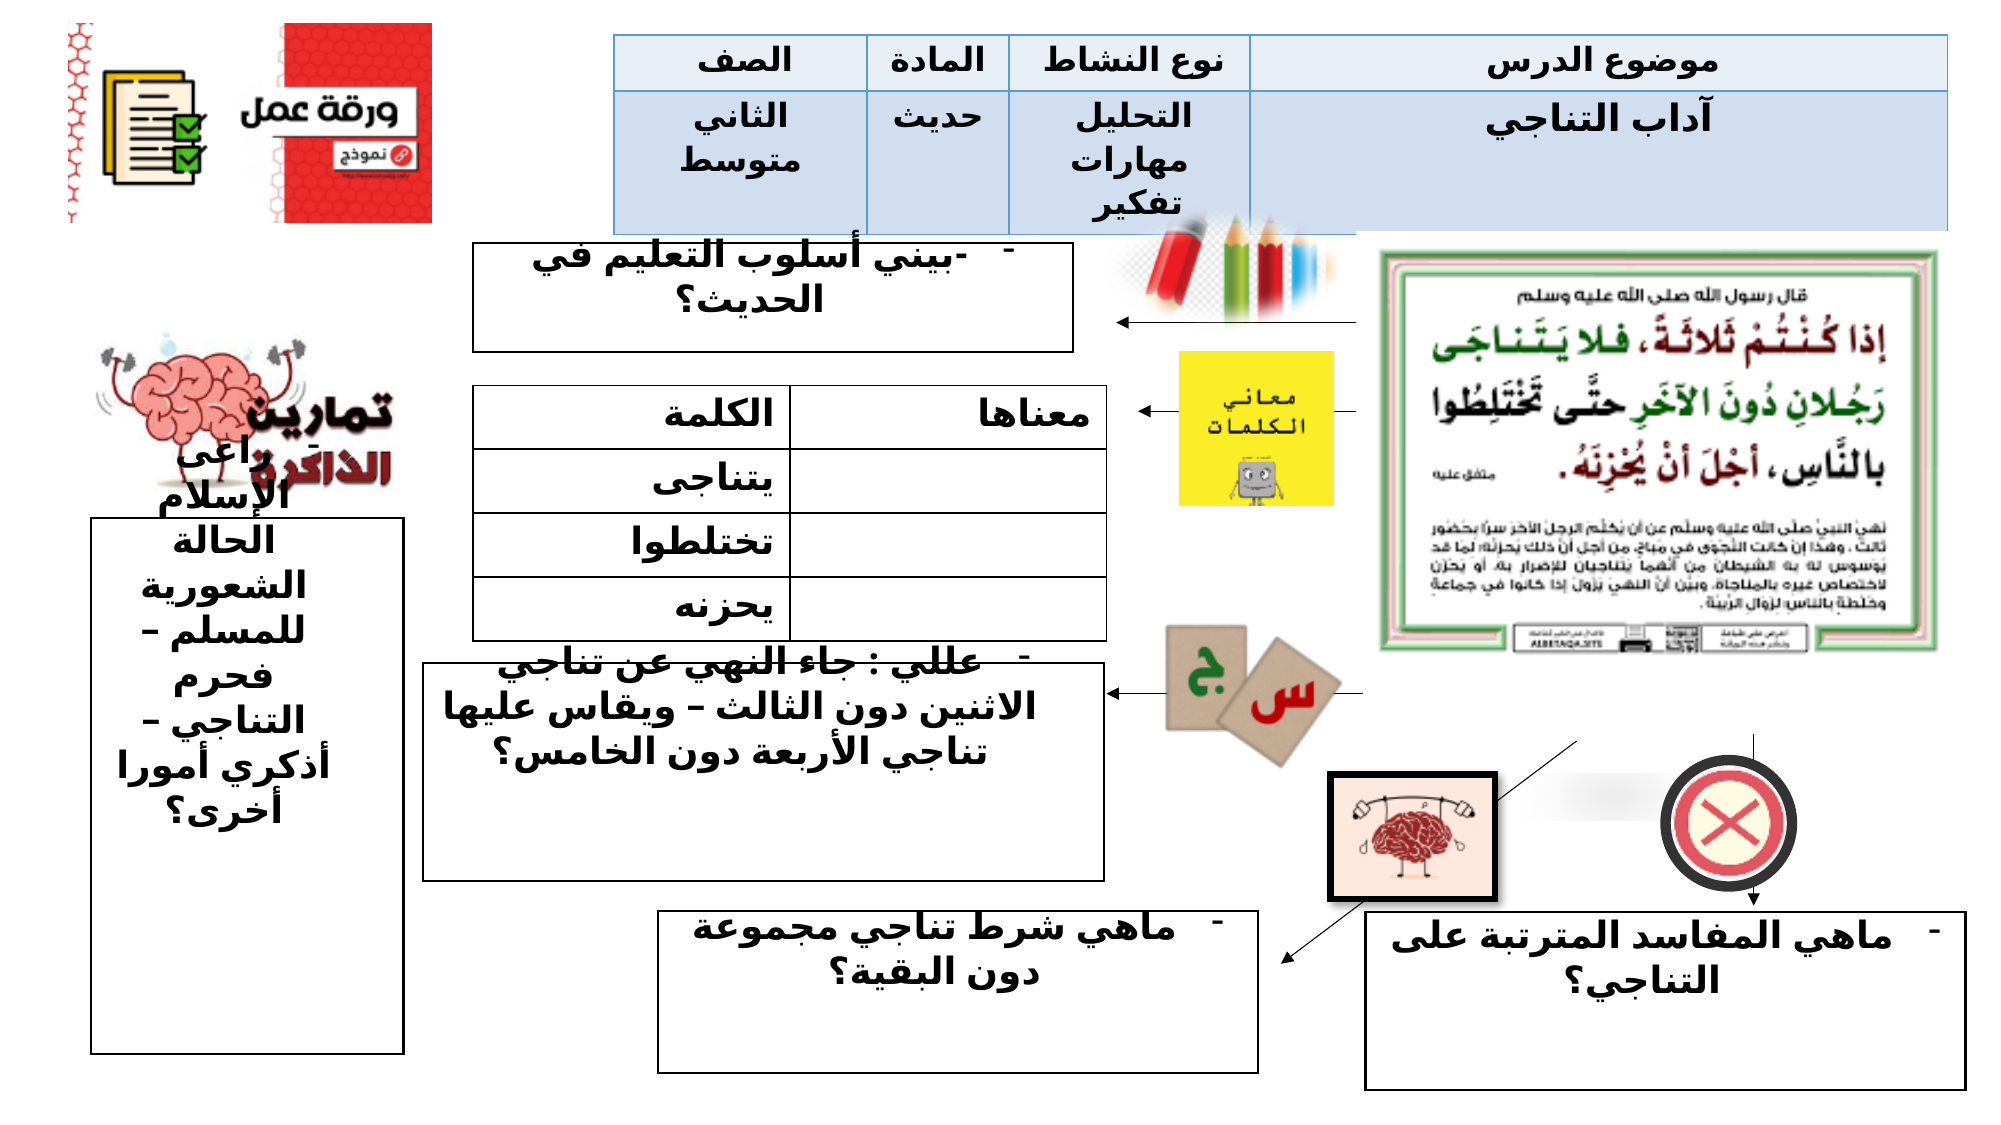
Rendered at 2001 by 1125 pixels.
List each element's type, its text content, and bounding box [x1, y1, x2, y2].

text_box راعى الإسلام الحالة الشعورية للمسلم –فحرم التناجي –أذكري أمورا أخرى؟ [90, 517, 405, 1055]
table_header معناها [791, 386, 1106, 448]
table_cell تختلطوا [474, 514, 789, 576]
table_header موضوع الدرس [1251, 36, 1947, 90]
table_cell [791, 450, 1106, 512]
table_header الكلمة [474, 386, 789, 448]
picture [1333, 777, 1492, 897]
picture [68, 23, 432, 223]
table_cell آداب التناجي [1251, 92, 1947, 234]
table_header المادة [868, 36, 1008, 90]
table_cell [791, 514, 1106, 576]
picture [1355, 231, 1966, 674]
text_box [1280, 740, 1577, 964]
picture [1665, 760, 1793, 887]
table_cell التحليل مهارات تفكير [1010, 92, 1249, 234]
table_cell الثاني متوسط [615, 92, 866, 234]
picture [87, 323, 400, 499]
text_box ماهي المفاسد المترتبة على التناجي؟ [1364, 911, 1967, 1091]
text_box ماهي شرط تناجي مجموعة دون البقية؟ [657, 910, 1259, 1074]
picture [1156, 594, 1350, 788]
table_cell يحزنه [474, 578, 789, 640]
text_box -بيني أسلوب التعليم في الحديث؟ [472, 242, 1074, 353]
picture [1179, 351, 1334, 506]
table_cell يتناجى [474, 450, 789, 512]
text_box عللي : جاء النهي عن تناجي الاثنين دون الثالث – ويقاس عليها تناجي الأربعة دون الخامس؟ [422, 662, 1105, 882]
table_cell حديث [868, 92, 1008, 234]
picture [1096, 202, 1351, 335]
table_cell [791, 578, 1106, 640]
table_header نوع النشاط [1010, 36, 1249, 90]
table_header الصف [615, 36, 866, 90]
